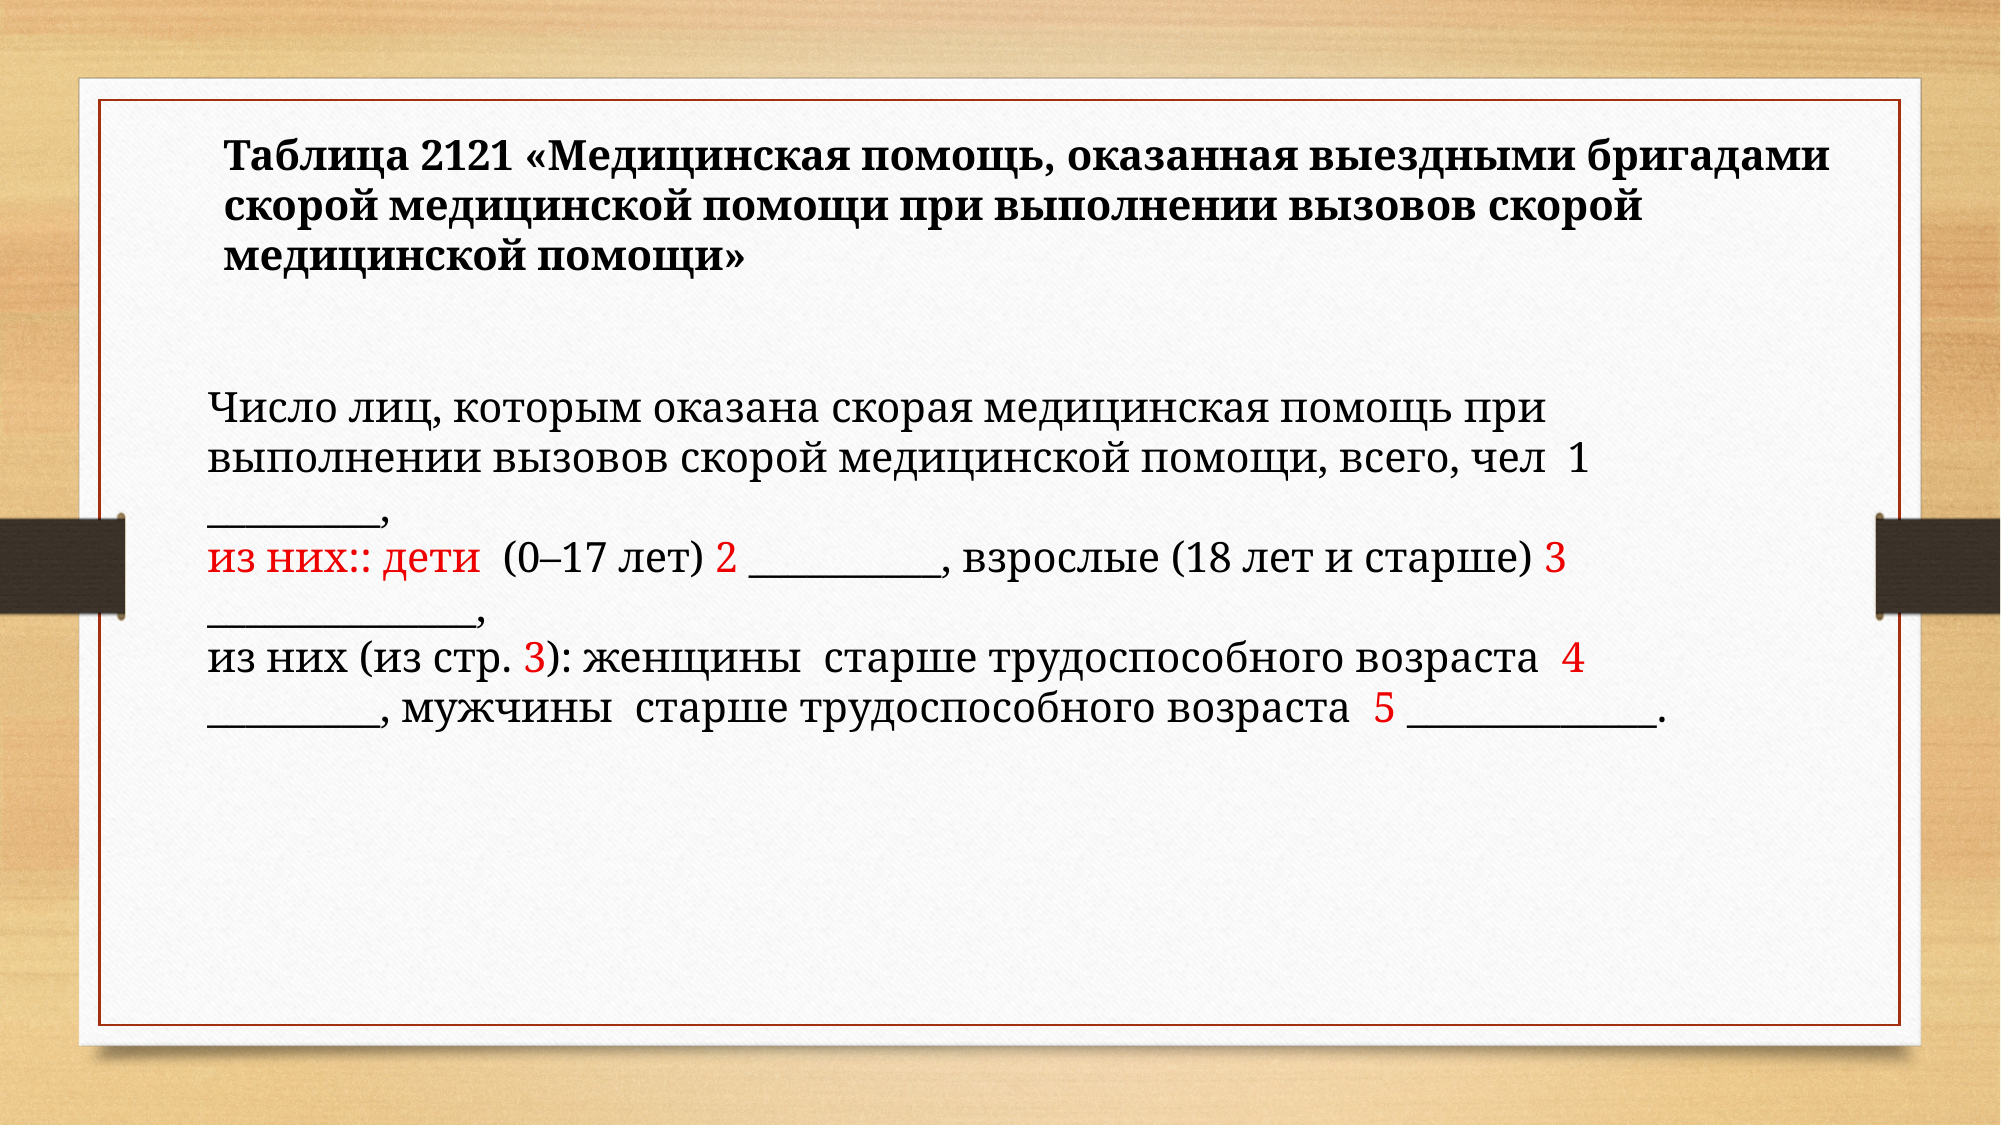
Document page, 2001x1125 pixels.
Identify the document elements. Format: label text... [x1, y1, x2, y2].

text_box Число лиц, которым оказана скорая медицинская помощь при выполнении вызовов скорой медицинской помощи, всего, чел 1 _________, из них:: дети (0–17 лет) 2 __________, взрослые (18 лет и старше) 3 ______________, из них (из стр. 3): женщины старше трудоспособного возраста 4 _________, мужчины старше трудоспособного возраста 5 _____________. [192, 373, 1707, 739]
text_box Таблица 2121 «Медицинская помощь, оказанная выездными бригадами скорой медицинской помощи при выполнении вызовов скорой медицинской помощи» [208, 121, 1895, 287]
picture [0, 0, 2001, 1125]
